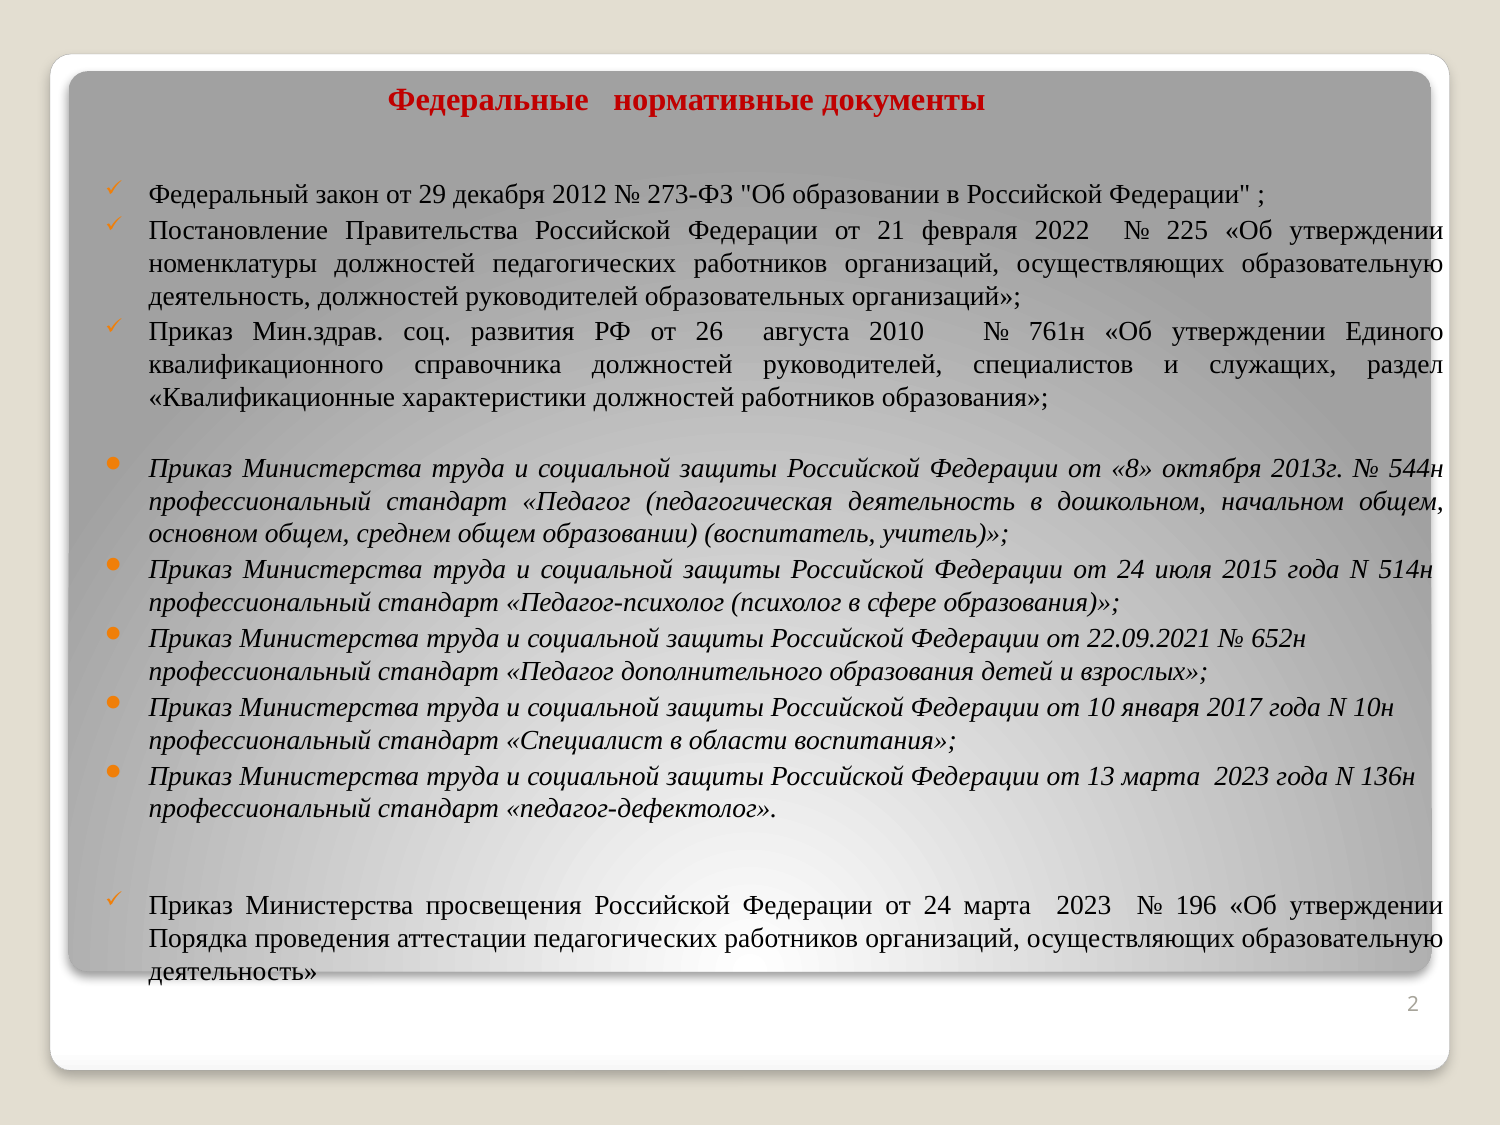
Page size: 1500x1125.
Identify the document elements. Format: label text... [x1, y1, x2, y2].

list Федеральный закон от 29 декабря 2012 № 273-ФЗ "Об образовании в Российской Федерации" ; Постановление Правительства Российской Федерации от 21 февраля 2022 № 225 «Об утверждении номенклатуры должностей педагогических работников организаций, осуществляющих образовательную деятельность, должностей руководителей образовательных организаций»; Приказ Мин.здрав. соц. развития РФ от 26 августа 2010 № 761н «Об утверждении Единого квалификационного справочника должностей руководителей, специалистов и служащих, раздел «Квалификационные характеристики должностей работников образования»; Приказ Министерства труда и социальной защиты Российской Федерации от «8» октября 2013г. № 544н профессиональный стандарт «Педагог (педагогическая деятельность в дошкольном, начальном общем, основном общем, среднем общем образовании) (воспитатель, учитель)»; Приказ Министерства труда и социальной защиты Российской Федерации от 24 июля 2015 года N 514н профессиональный стандарт «Педагог-психолог (психолог в сфере образования)»; Приказ Министерства труда и социальной защиты Российской Федерации от 22.09.2021 № 652н профессиональный стандарт «Педагог дополнительного образования детей и взрослых»; Приказ Министерства труда и социальной защиты Российской Федерации от 10 января 2017 года N 10н профессиональный стандарт «Специалист в области воспитания»; Приказ Министерства труда и социальной защиты Российской Федерации от 13 марта 2023 года N 136н профессиональный стандарт «педагог-дефектолог». Приказ Министерства просвещения Российской Федерации от 24 марта 2023 № 196 «Об утверждении Порядка проведения аттестации педагогических работников организаций, осуществляющих образовательную деятельность» [75, 160, 1459, 1005]
slide_number 2 [1333, 940, 1434, 1027]
title Федеральные нормативные документы [75, 45, 1235, 185]
